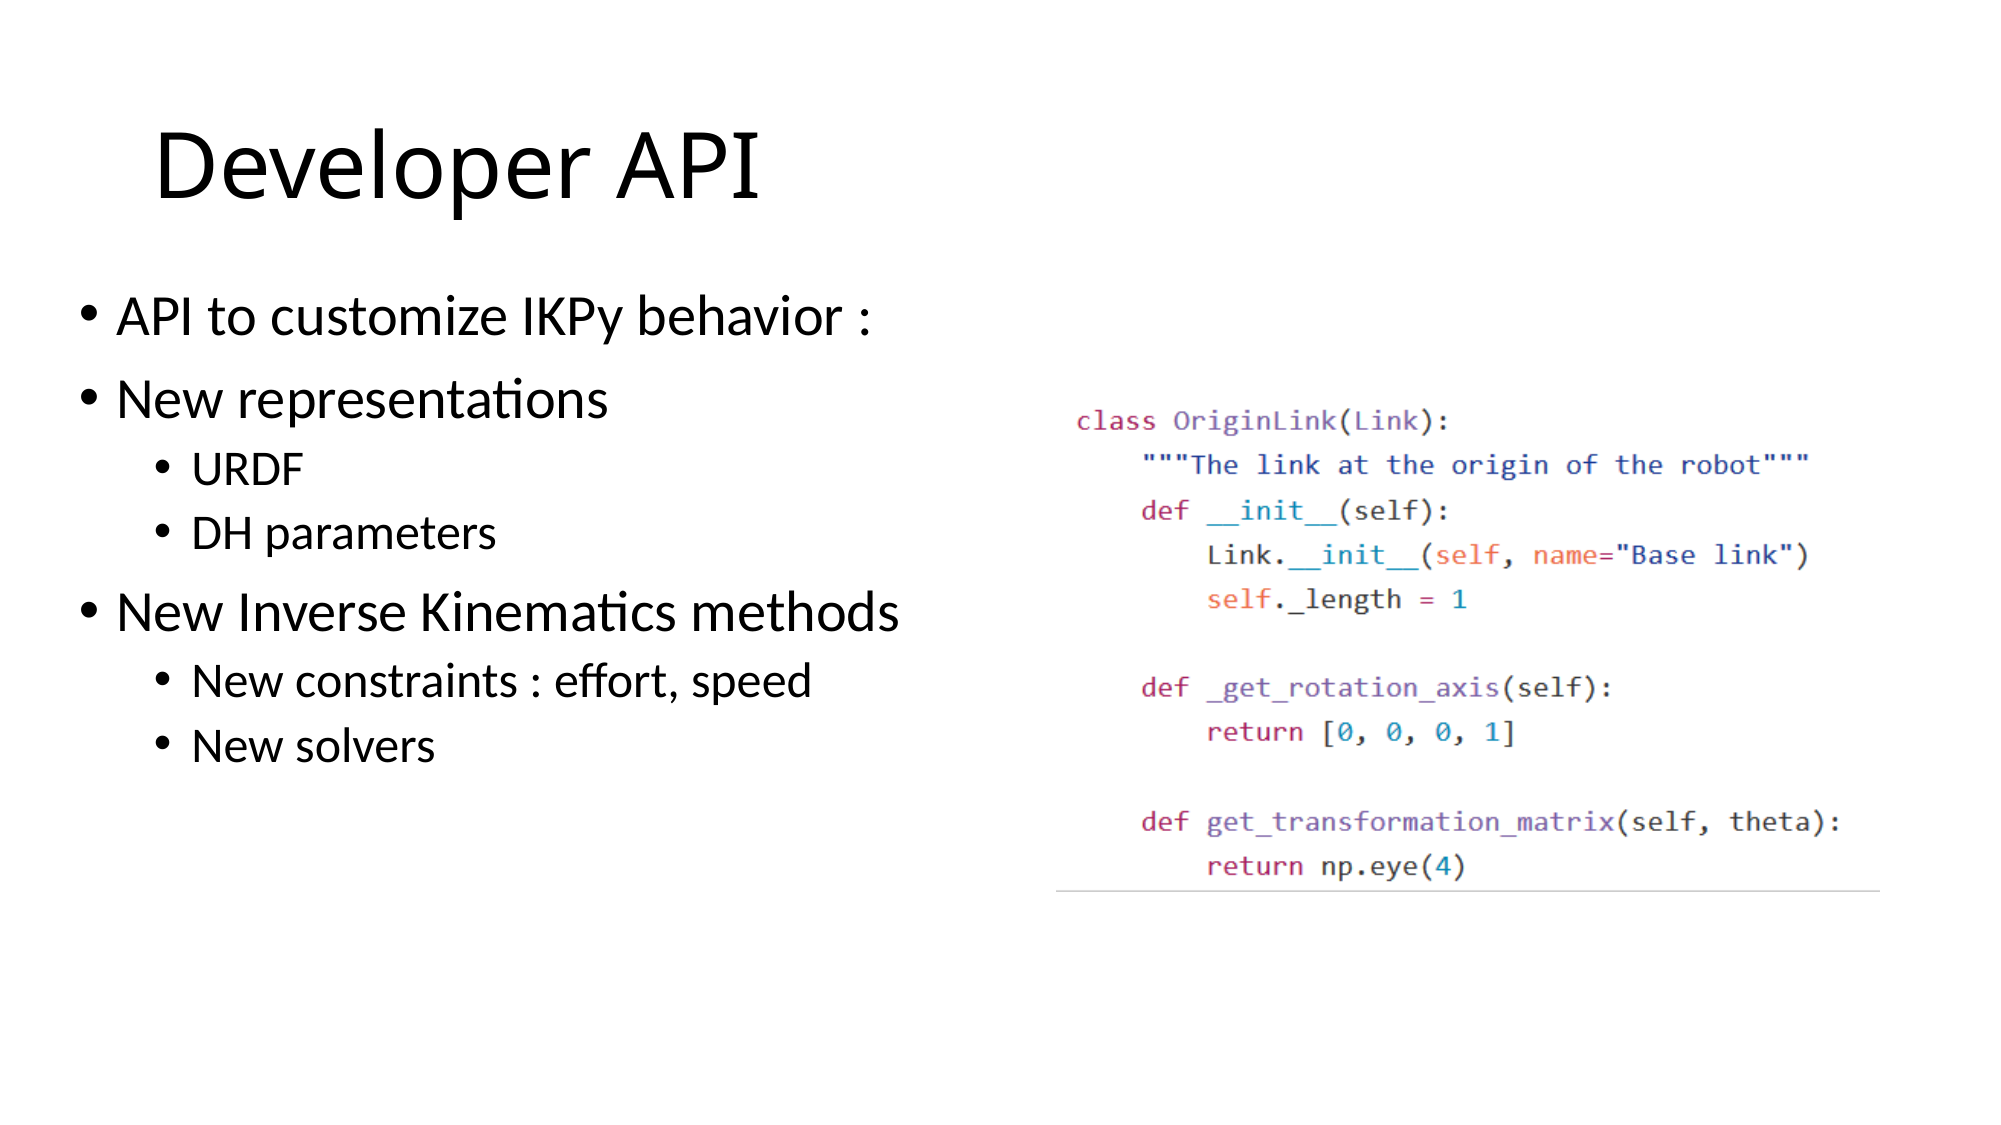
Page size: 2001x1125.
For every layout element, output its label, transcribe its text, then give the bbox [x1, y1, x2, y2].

picture [1056, 401, 1880, 892]
title Developer API [137, 59, 1863, 278]
list API to customize IKPy behavior : New representations URDF DH parameters New Inverse Kinematics methods New constraints : effort, speed New solvers [63, 277, 1044, 1016]
